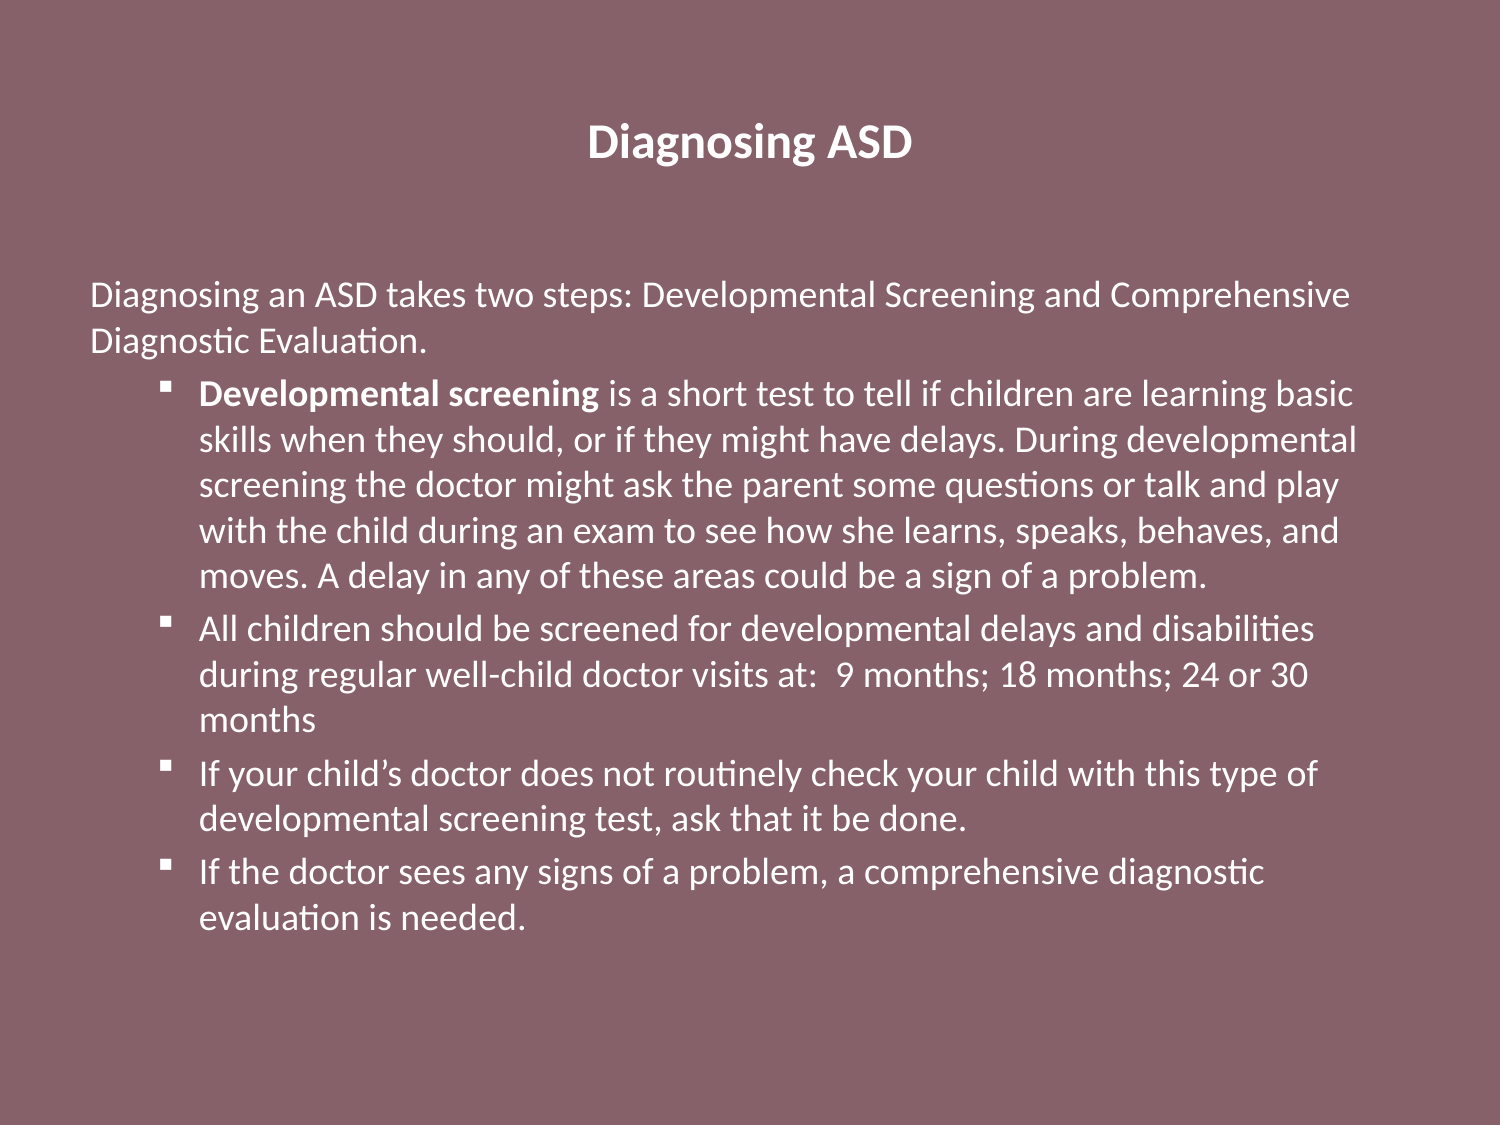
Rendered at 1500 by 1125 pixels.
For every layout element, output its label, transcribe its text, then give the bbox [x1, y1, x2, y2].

list Diagnosing an ASD takes two steps: Developmental Screening and Comprehensive Diagnostic Evaluation. Developmental screening is a short test to tell if children are learning basic skills when they should, or if they might have delays. During developmental screening the doctor might ask the parent some questions or talk and play with the child during an exam to see how she learns, speaks, behaves, and moves. A delay in any of these areas could be a sign of a problem. All children should be screened for developmental delays and disabilities during regular well-child doctor visits at: 9 months; 18 months; 24 or 30 months If your child’s doctor does not routinely check your child with this type of developmental screening test, ask that it be done. If the doctor sees any signs of a problem, a comprehensive diagnostic evaluation is needed. [75, 262, 1425, 963]
title Diagnosing ASD [75, 45, 1425, 233]
